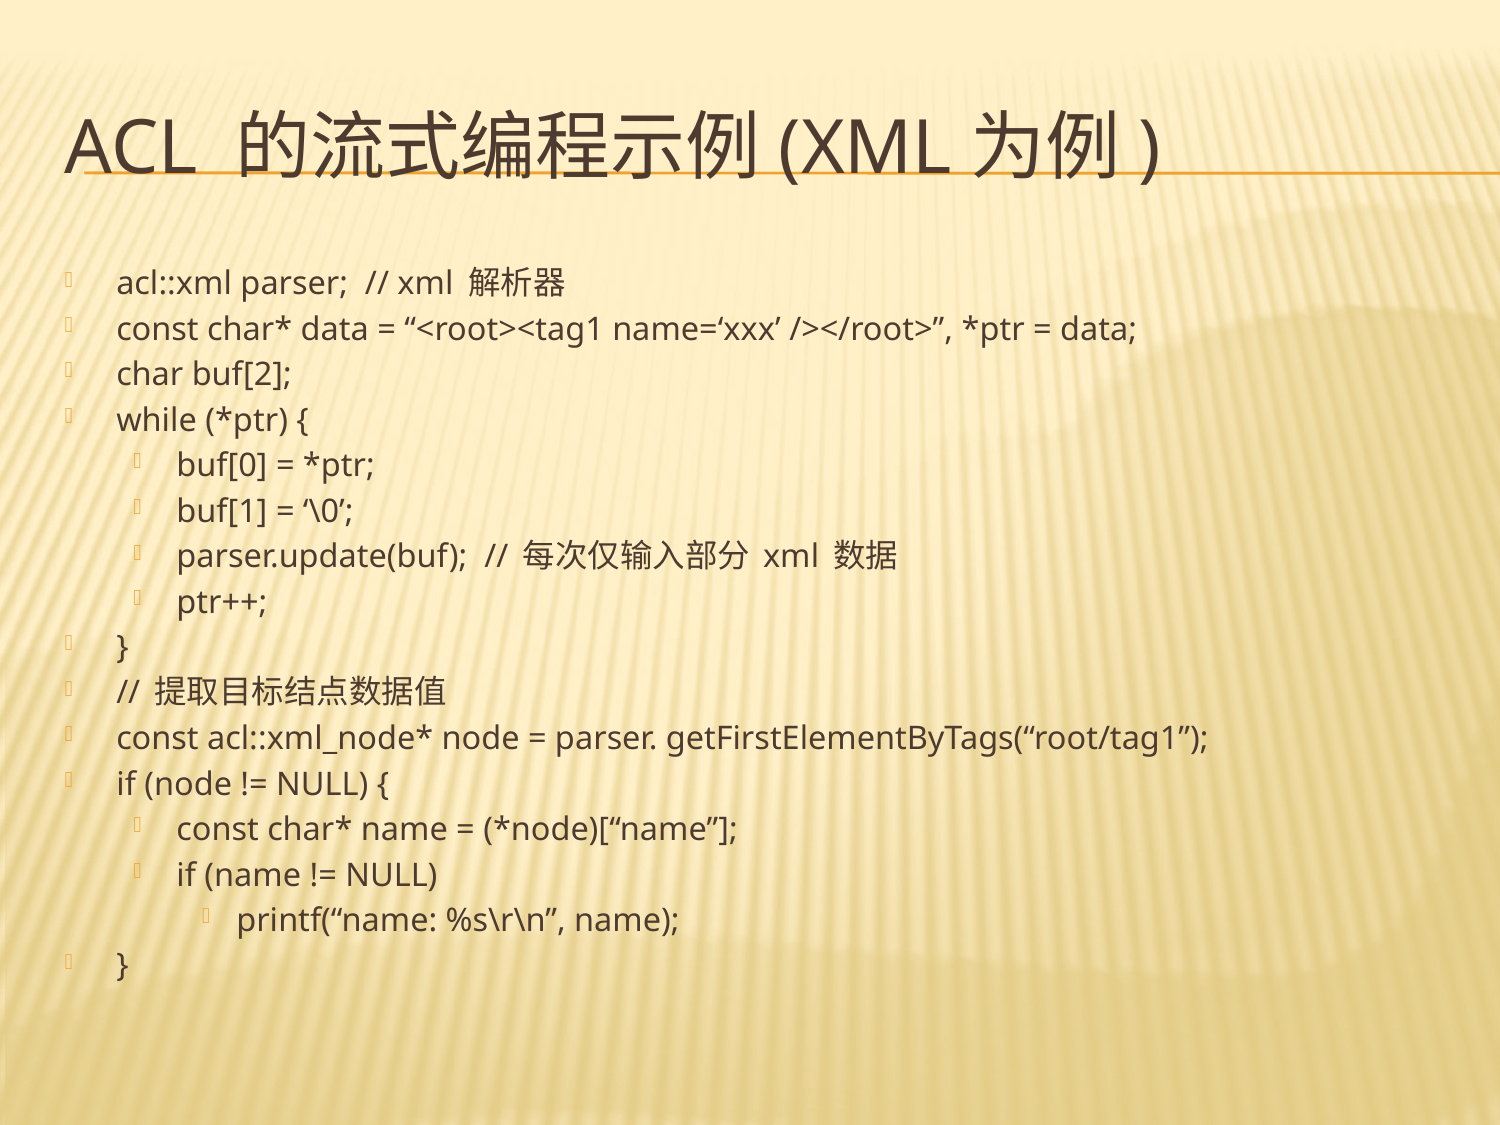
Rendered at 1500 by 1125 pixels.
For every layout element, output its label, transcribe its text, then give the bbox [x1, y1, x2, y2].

list acl::xml parser; // xml 解析器 const char* data = “<root><tag1 name=‘xxx’ /></root>”, *ptr = data; char buf[2]; while (*ptr) { buf[0] = *ptr; buf[1] = ‘\0’; parser.update(buf); // 每次仅输入部分 xml 数据 ptr++; } // 提取目标结点数据值 const acl::xml_node* node = parser. getFirstElementByTags(“root/tag1”); if (node != NULL) { const char* name = (*node)[“name”]; if (name != NULL) printf(“name: %s\r\n”, name); } [50, 254, 1475, 998]
title ACL 的流式编程示例(xml为例) [50, 75, 1475, 213]
